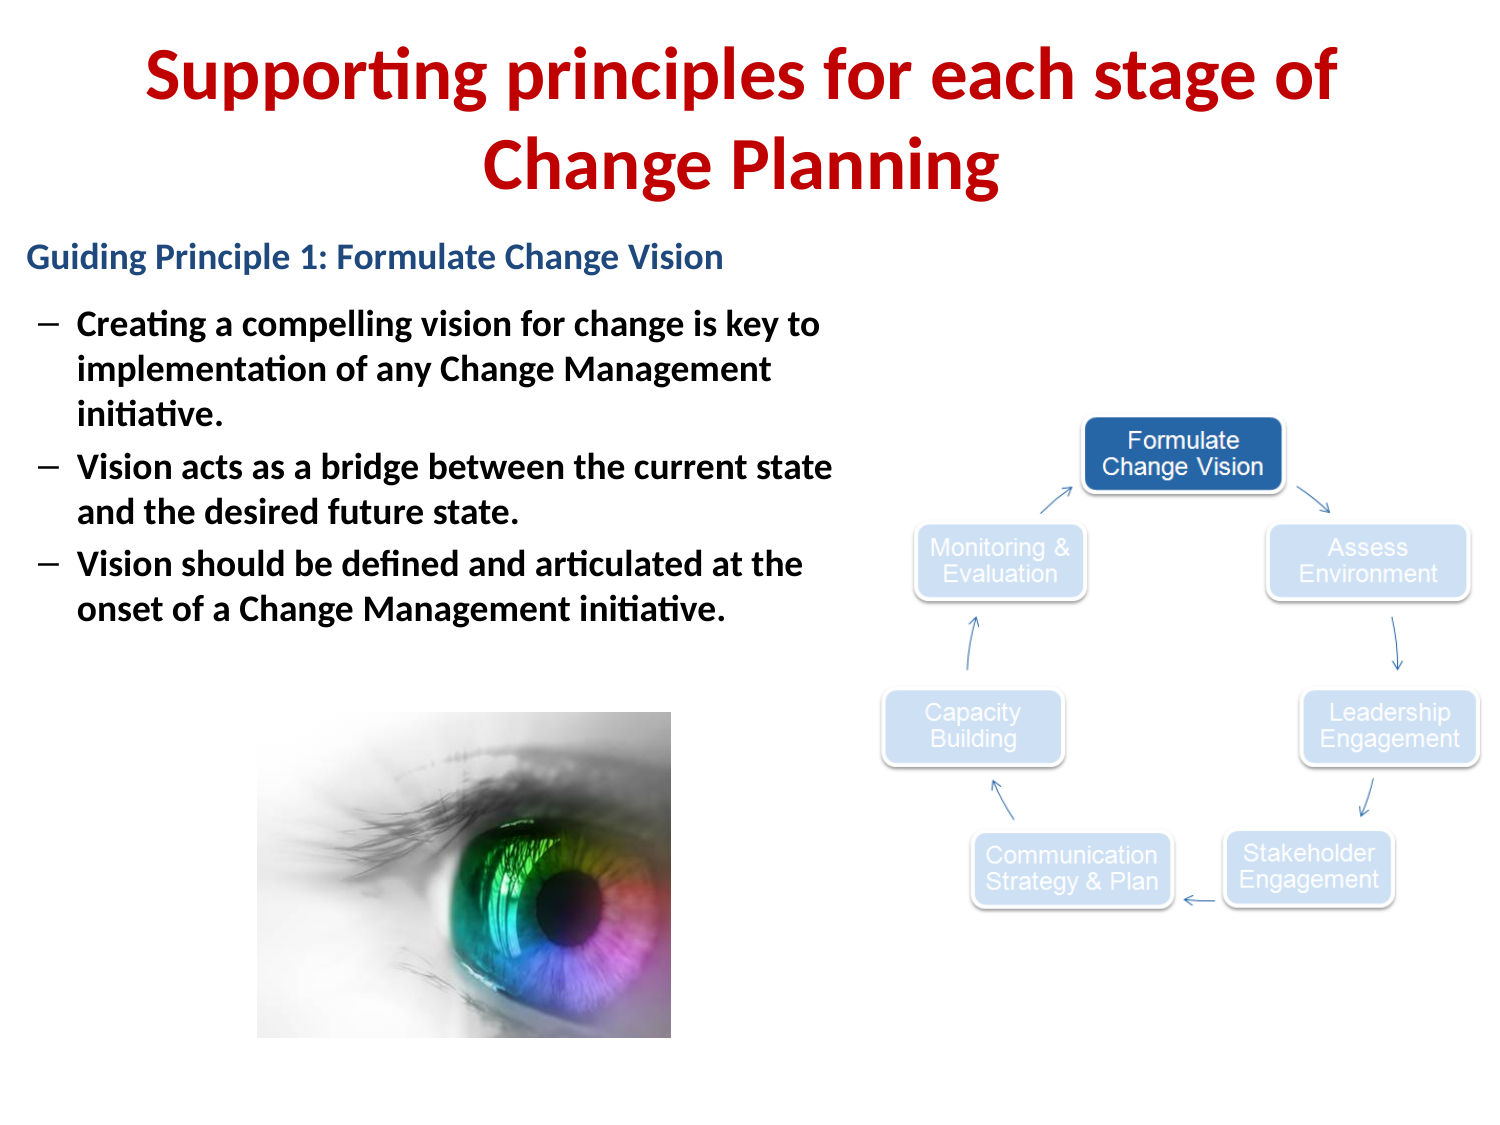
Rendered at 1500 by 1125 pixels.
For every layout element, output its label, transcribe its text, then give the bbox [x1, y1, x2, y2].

text_box Guiding Principle 1: Formulate Change Vision [11, 224, 866, 285]
text_box Creating a compelling vision for change is key to implementation of any Change Management initiative. Vision acts as a bridge between the current state and the desired future state. Vision should be defined and articulated at the onset of a Change Management initiative. [23, 291, 873, 1001]
picture [257, 712, 672, 1038]
picture [874, 409, 1500, 915]
title Supporting principles for each stage of Change Planning [75, 24, 1425, 213]
